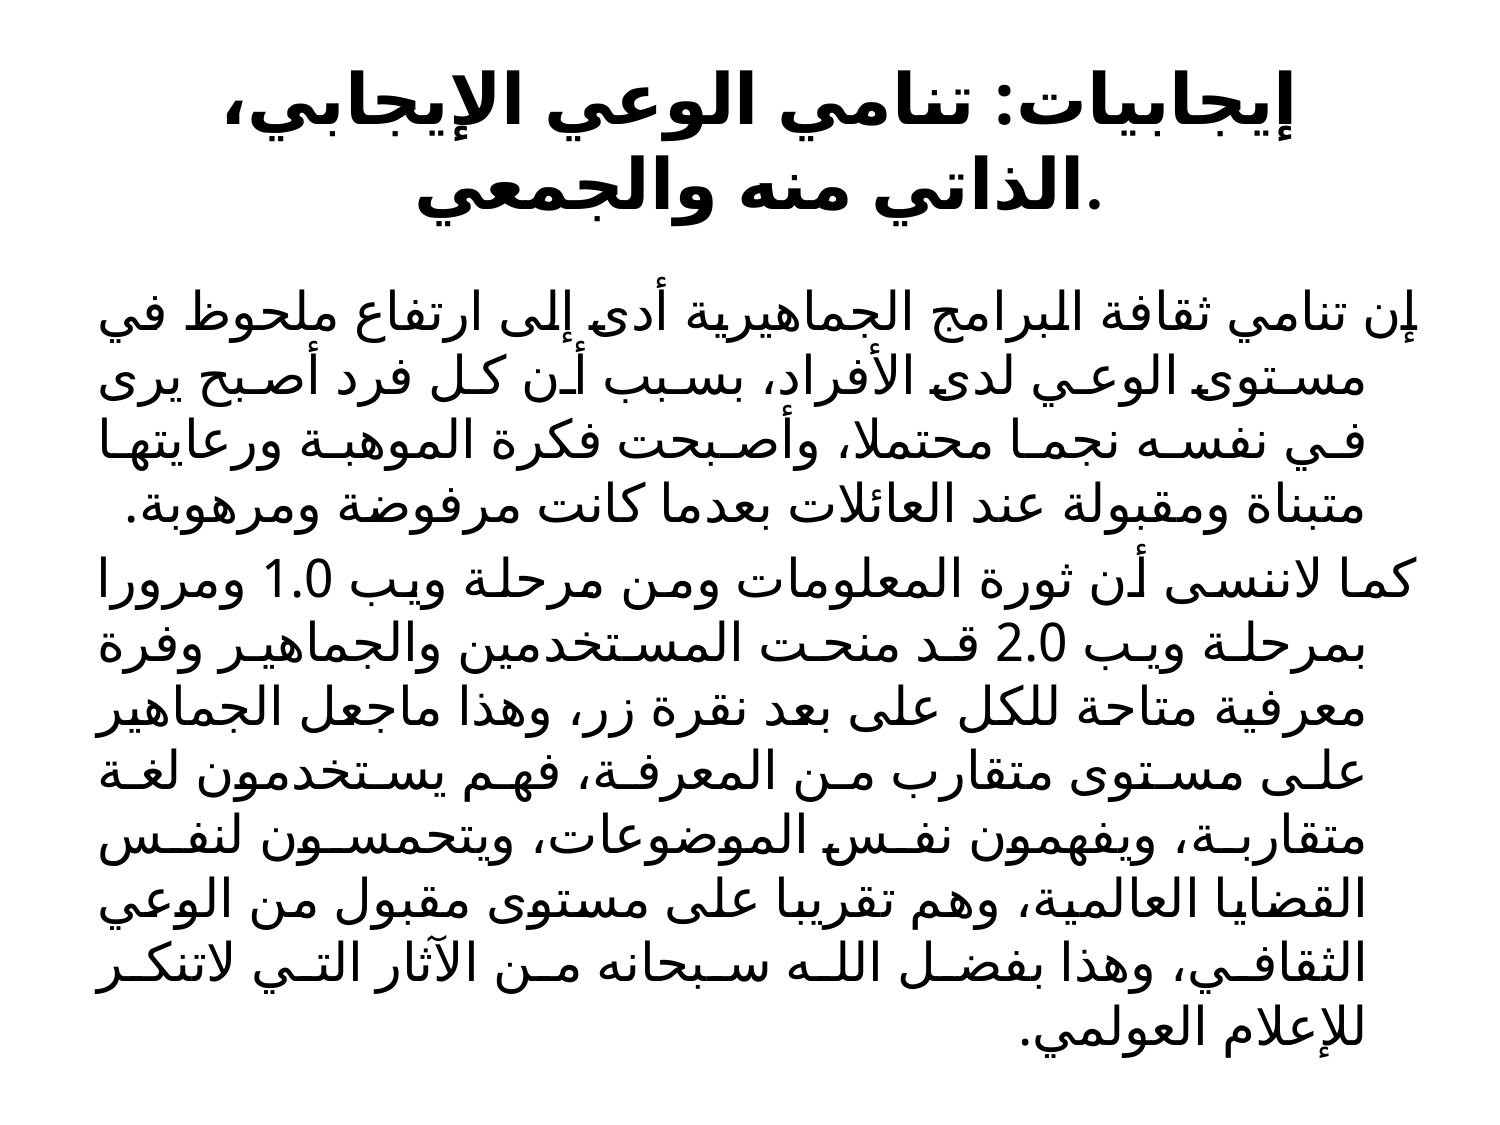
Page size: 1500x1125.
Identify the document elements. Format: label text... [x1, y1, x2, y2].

title إيجابيات: تنامي الوعي الإيجابي، الذاتي منه والجمعي. [93, 45, 1425, 233]
list إن تنامي ثقافة البرامج الجماهيرية أدى إلى ارتفاع ملحوظ في مستوى الوعي لدى الأفراد، بسبب أن كل فرد أصبح يرى في نفسه نجما محتملا، وأصبحت فكرة الموهبة ورعايتها متبناة ومقبولة عند العائلات بعدما كانت مرفوضة ومرهوبة. كما لاننسى أن ثورة المعلومات ومن مرحلة ويب 1.0 ومرورا بمرحلة ويب 2.0 قد منحت المستخدمين والجماهير وفرة معرفية متاحة للكل على بعد نقرة زر، وهذا ماجعل الجماهير على مستوى متقارب من المعرفة، فهم يستخدمون لغة متقاربة، ويفهمون نفس الموضوعات، ويتحمسون لنفس القضايا العالمية، وهم تقريبا على مستوى مقبول من الوعي الثقافي، وهذا بفضل الله سبحانه من الآثار التي لاتنكر للإعلام العولمي. [82, 269, 1432, 1076]
